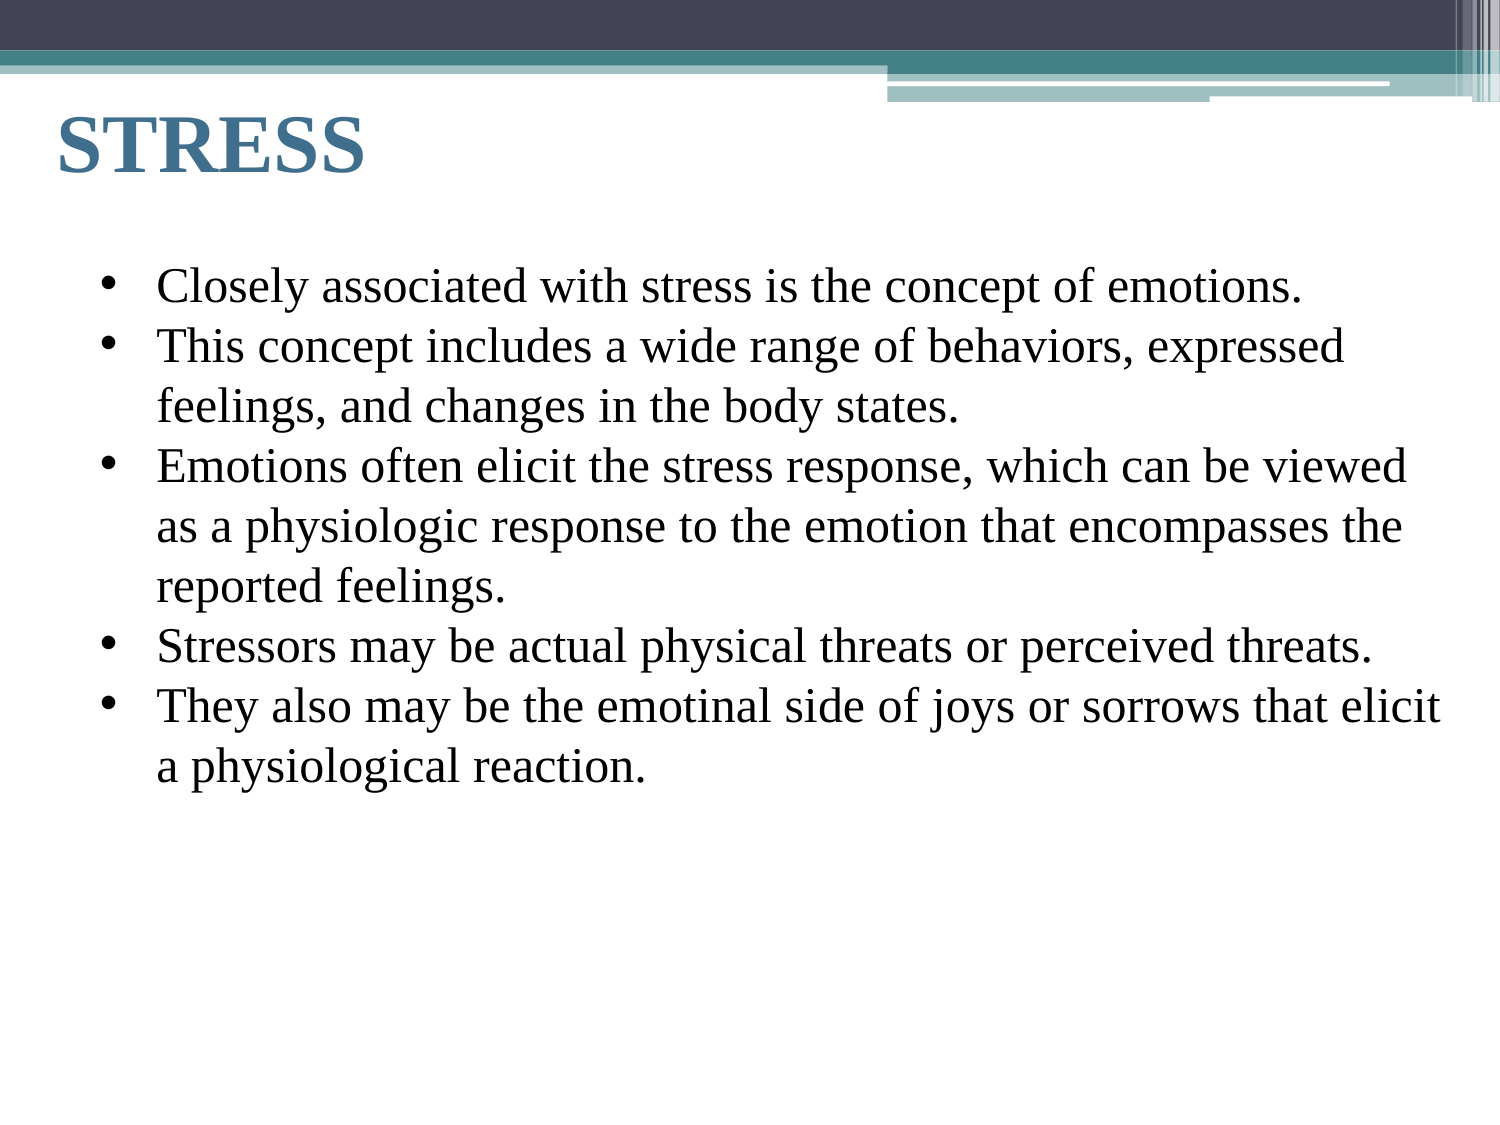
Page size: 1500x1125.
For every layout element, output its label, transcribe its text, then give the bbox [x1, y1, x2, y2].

list Closely associated with stress is the concept of emotions. This concept includes a wide range of behaviors, expressed feelings, and changes in the body states. Emotions often elicit the stress response, which can be viewed as a physiologic response to the emotion that encompasses the reported feelings. Stressors may be actual physical threats or perceived threats. They also may be the emotinal side of joys or sorrows that elicit a physiological reaction. [99, 252, 1462, 869]
title STRESS [56, 88, 1444, 194]
